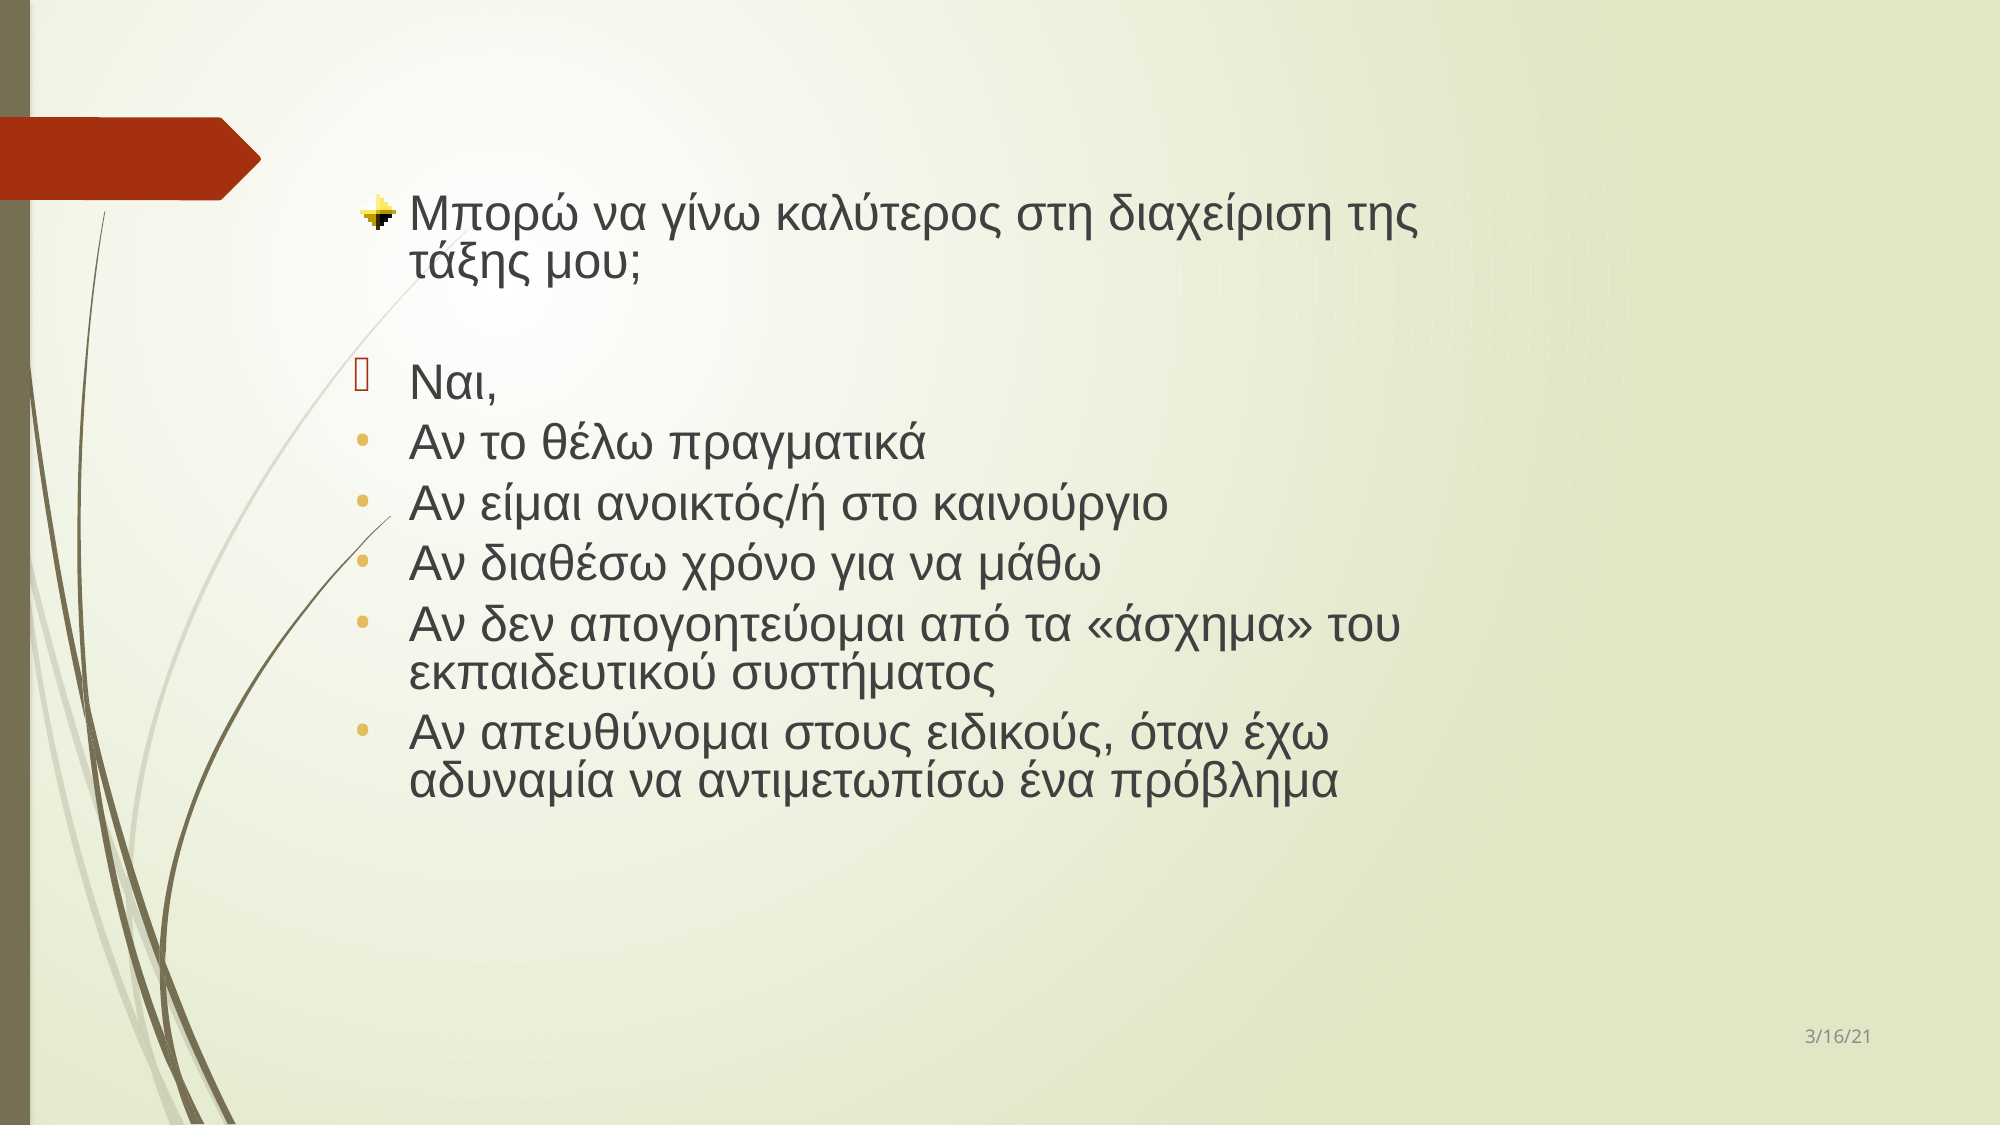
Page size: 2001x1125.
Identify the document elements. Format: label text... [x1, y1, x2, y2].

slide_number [1699, 1005, 1888, 1067]
picture [353, 186, 400, 234]
list Μπορώ να γίνω καλύτερος στη διαχείριση της τάξης μου; Ναι, Αν το θέλω πραγματικά Αν είμαι ανοικτός/ή στο καινούργιο Αν διαθέσω χρόνο για να μάθω Αν δεν απογοητεύομαι από τα «άσχημα» του εκπαιδευτικού συστήματος Αν απευθύνομαι στους ειδικούς, όταν έχω αδυναμία να αντιμετωπίσω ένα πρόβλημα [338, 184, 1449, 936]
